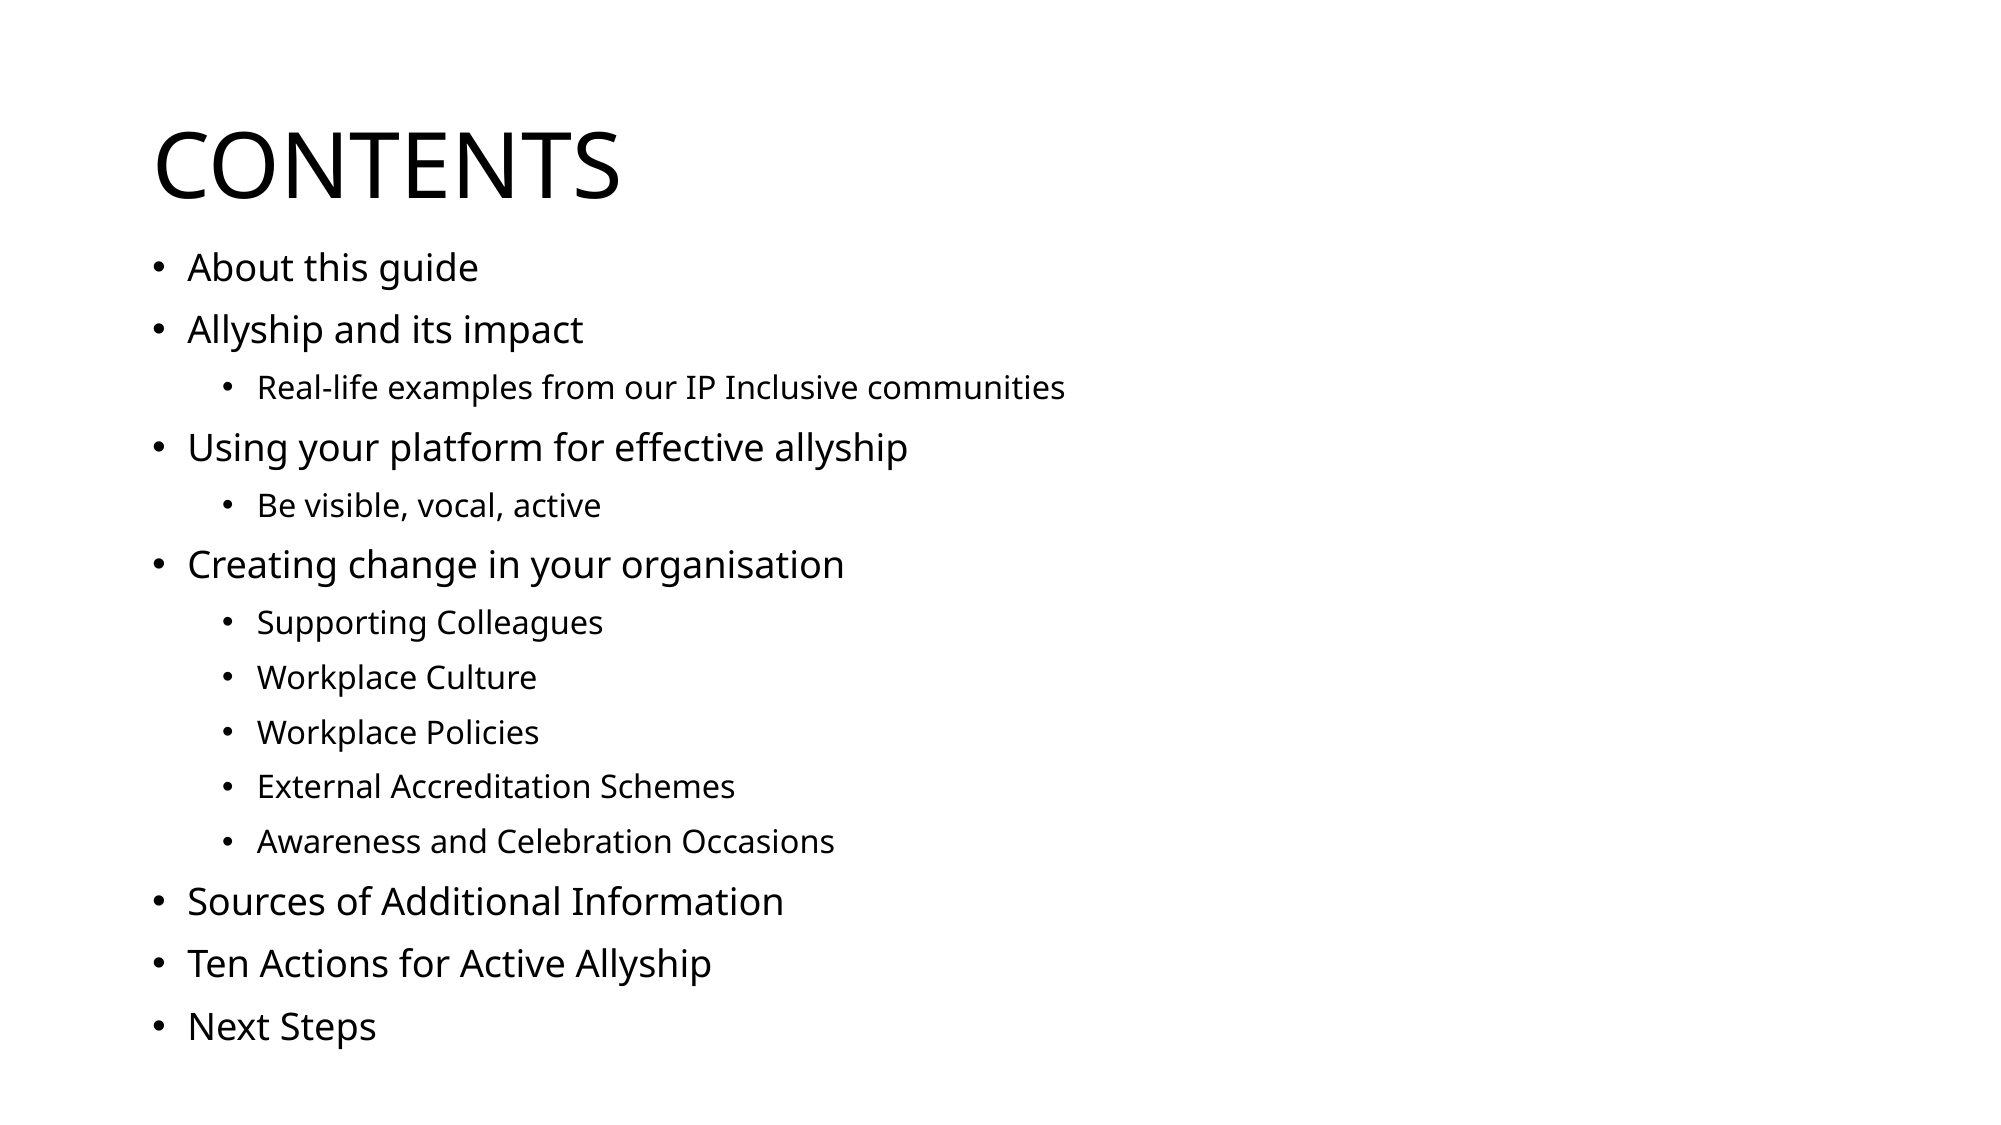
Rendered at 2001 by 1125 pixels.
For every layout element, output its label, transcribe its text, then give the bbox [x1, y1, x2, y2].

list About this guide Allyship and its impact Real-life examples from our IP Inclusive communities Using your platform for effective allyship Be visible, vocal, active Creating change in your organisation Supporting Colleagues Workplace Culture Workplace Policies External Accreditation Schemes Awareness and Celebration Occasions Sources of Additional Information Ten Actions for Active Allyship Next Steps [137, 226, 1863, 1066]
title CONTENTS [137, 59, 1863, 226]
